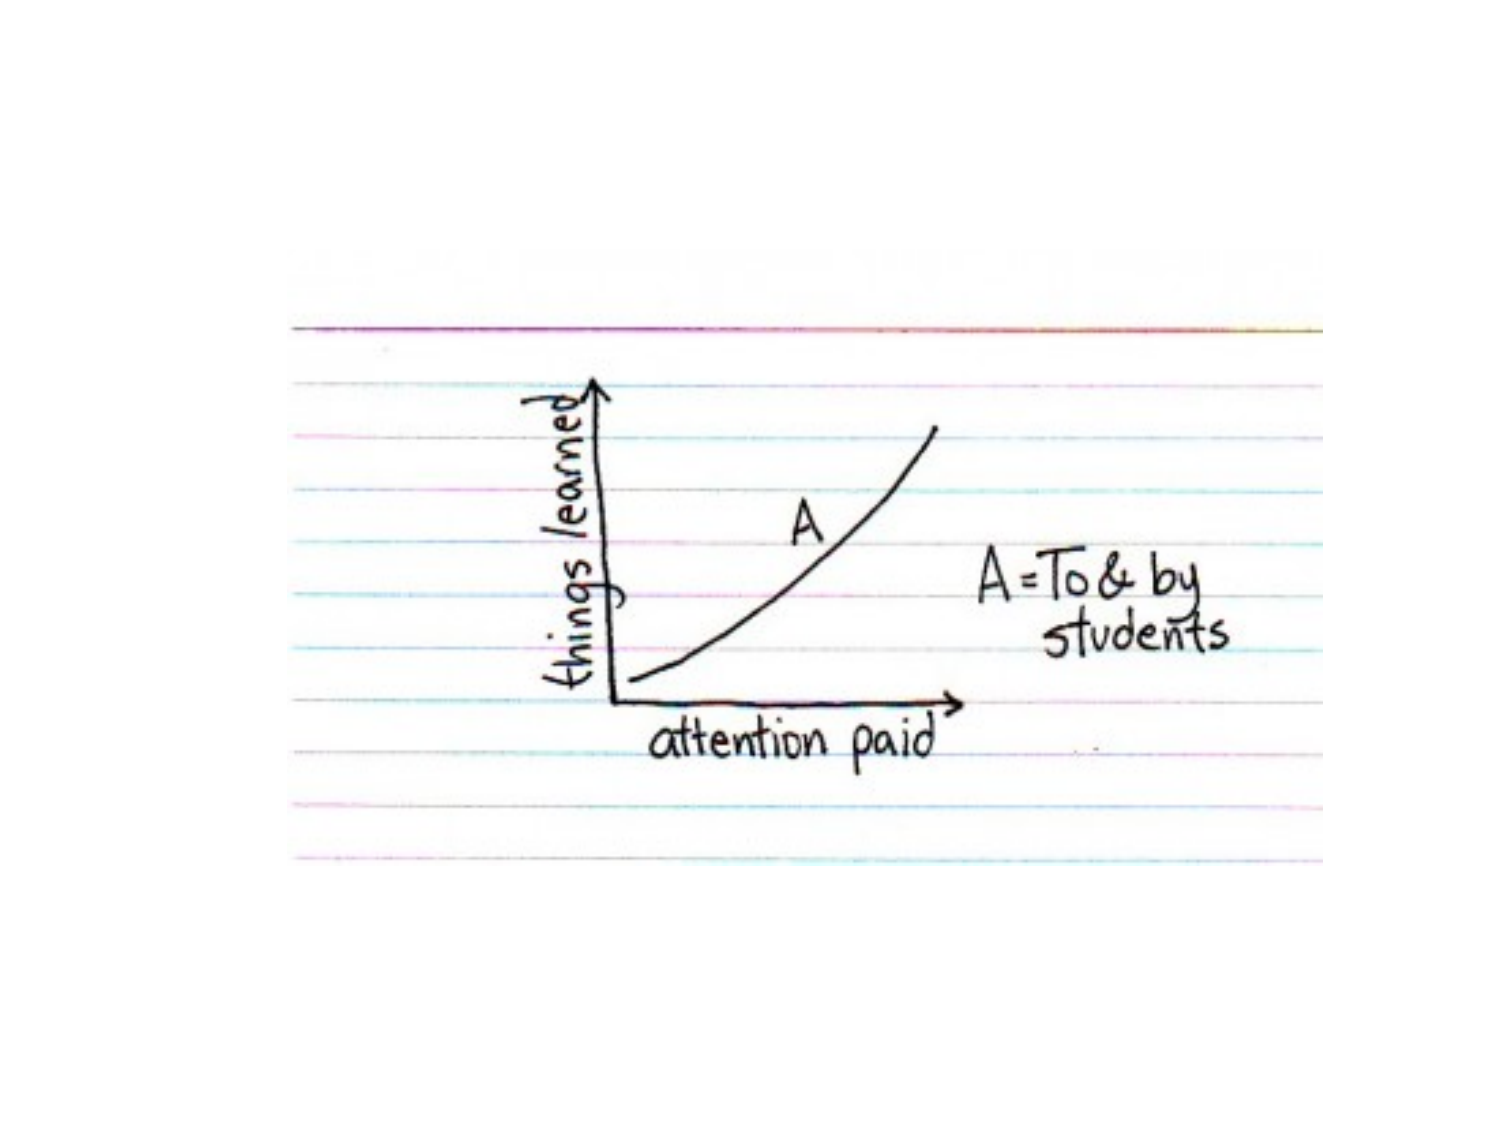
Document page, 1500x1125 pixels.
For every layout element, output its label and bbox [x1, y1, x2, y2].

picture [287, 249, 1323, 866]
